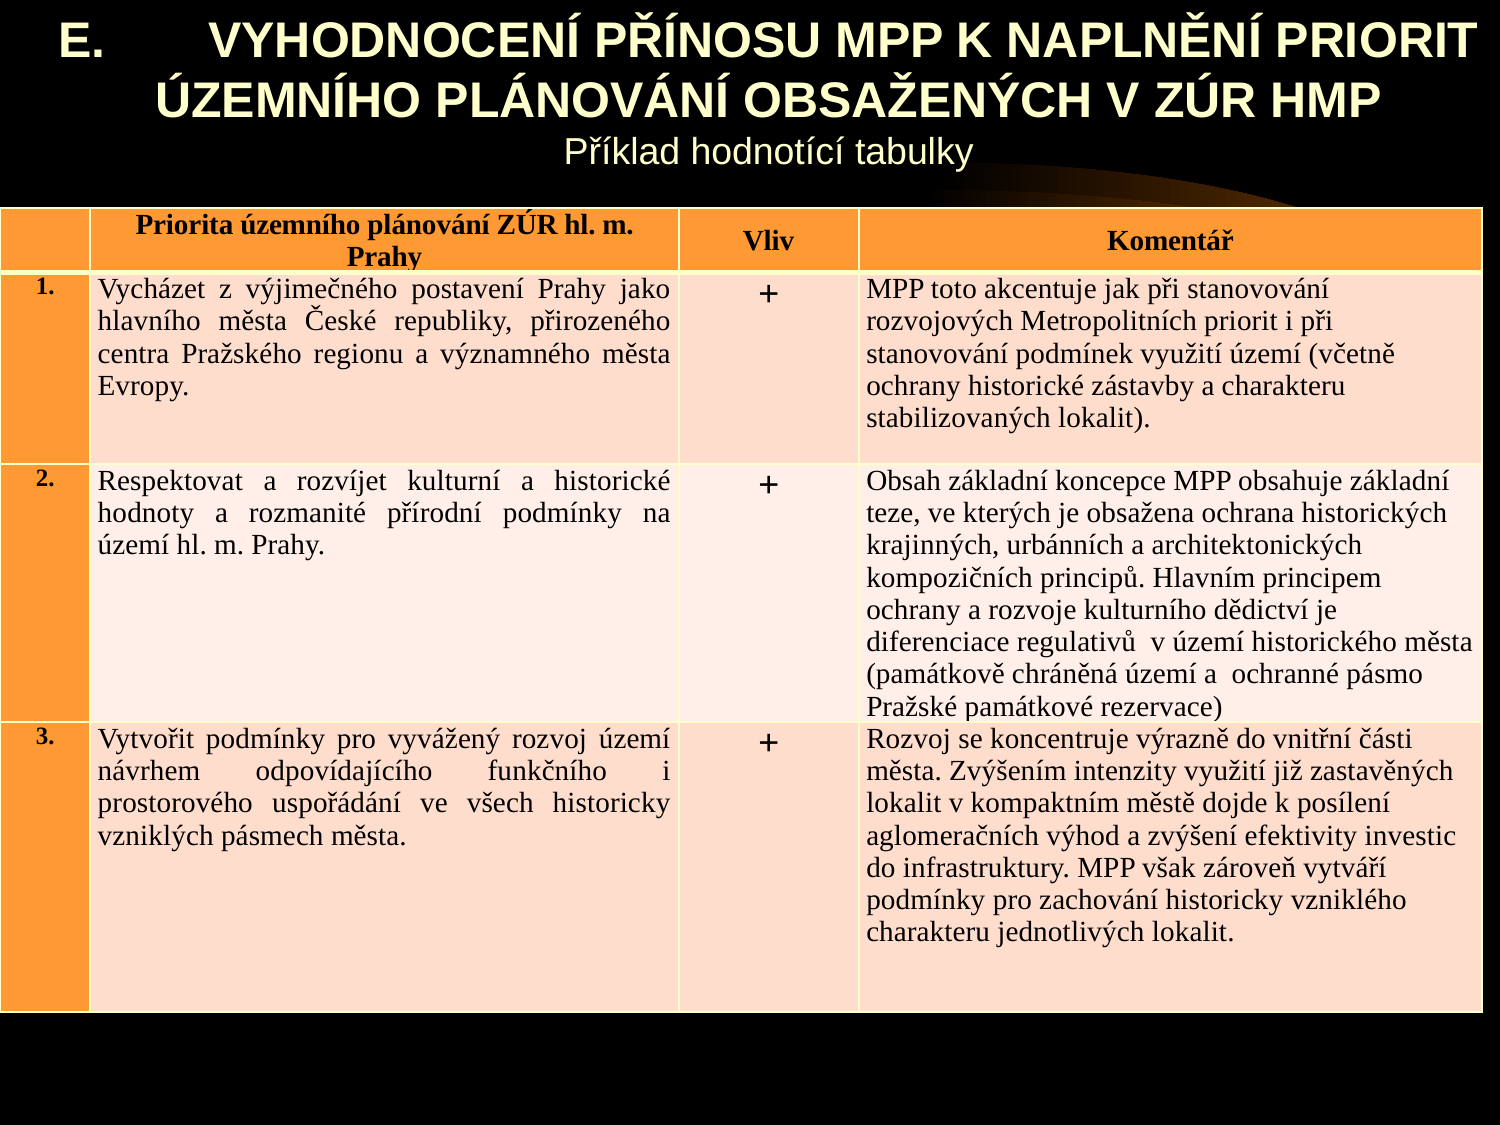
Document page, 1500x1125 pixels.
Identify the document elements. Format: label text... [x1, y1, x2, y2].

table_cell Obsah základní koncepce MPP obsahuje základní teze, ve kterých je obsažena ochrana historických krajinných, urbánních a architektonických kompozičních principů. Hlavním principem ochrany a rozvoje kulturního dědictví je diferenciace regulativů v území historického města (památkově chráněná území a ochranné pásmo Pražské památkové rezervace) [860, 465, 1481, 721]
table_cell Vycházet z výjimečného postavení Prahy jako hlavního města České republiky, přirozeného centra Pražského regionu a významného města Evropy. [91, 275, 678, 463]
table_cell Rozvoj se koncentruje výrazně do vnitřní části města. Zvýšením intenzity využití již zastavěných lokalit v kompaktním městě dojde k posílení aglomeračních výhod a zvýšení efektivity investic do infrastruktury. MPP však zároveň vytváří podmínky pro zachování historicky vzniklého charakteru jednotlivých lokalit. [860, 723, 1481, 1011]
table_cell 1. [1, 275, 89, 463]
table_cell 2. [1, 465, 89, 721]
table_cell MPP toto akcentuje jak při stanovování rozvojových Metropolitních priorit i při stanovování podmínek využití území (včetně ochrany historické zástavby a charakteru stabilizovaných lokalit). [860, 275, 1481, 463]
table_header [1, 209, 89, 270]
table_cell 3. [1, 723, 89, 1011]
table_cell + [680, 275, 858, 463]
table_cell Respektovat a rozvíjet kulturní a historické hodnoty a rozmanité přírodní podmínky na území hl. m. Prahy. [91, 465, 678, 721]
table_cell + [680, 723, 858, 1011]
table_cell Vytvořit podmínky pro vyvážený rozvoj území návrhem odpovídajícího funkčního i prostorového uspořádání ve všech historicky vzniklých pásmech města. [91, 723, 678, 1011]
table_cell + [680, 465, 858, 721]
title E. VYHODNOCENÍ PŘÍNOSU MPP K NAPLNĚNÍ PRIORIT ÚZEMNÍHO PLÁNOVÁNÍ OBSAŽENÝCH V ZÚR HMP Příklad hodnotící tabulky [37, 0, 1500, 188]
table_header Vliv [680, 209, 858, 270]
table_header Priorita územního plánování ZÚR hl. m. Prahy [91, 209, 678, 270]
table_header Komentář [860, 209, 1481, 270]
